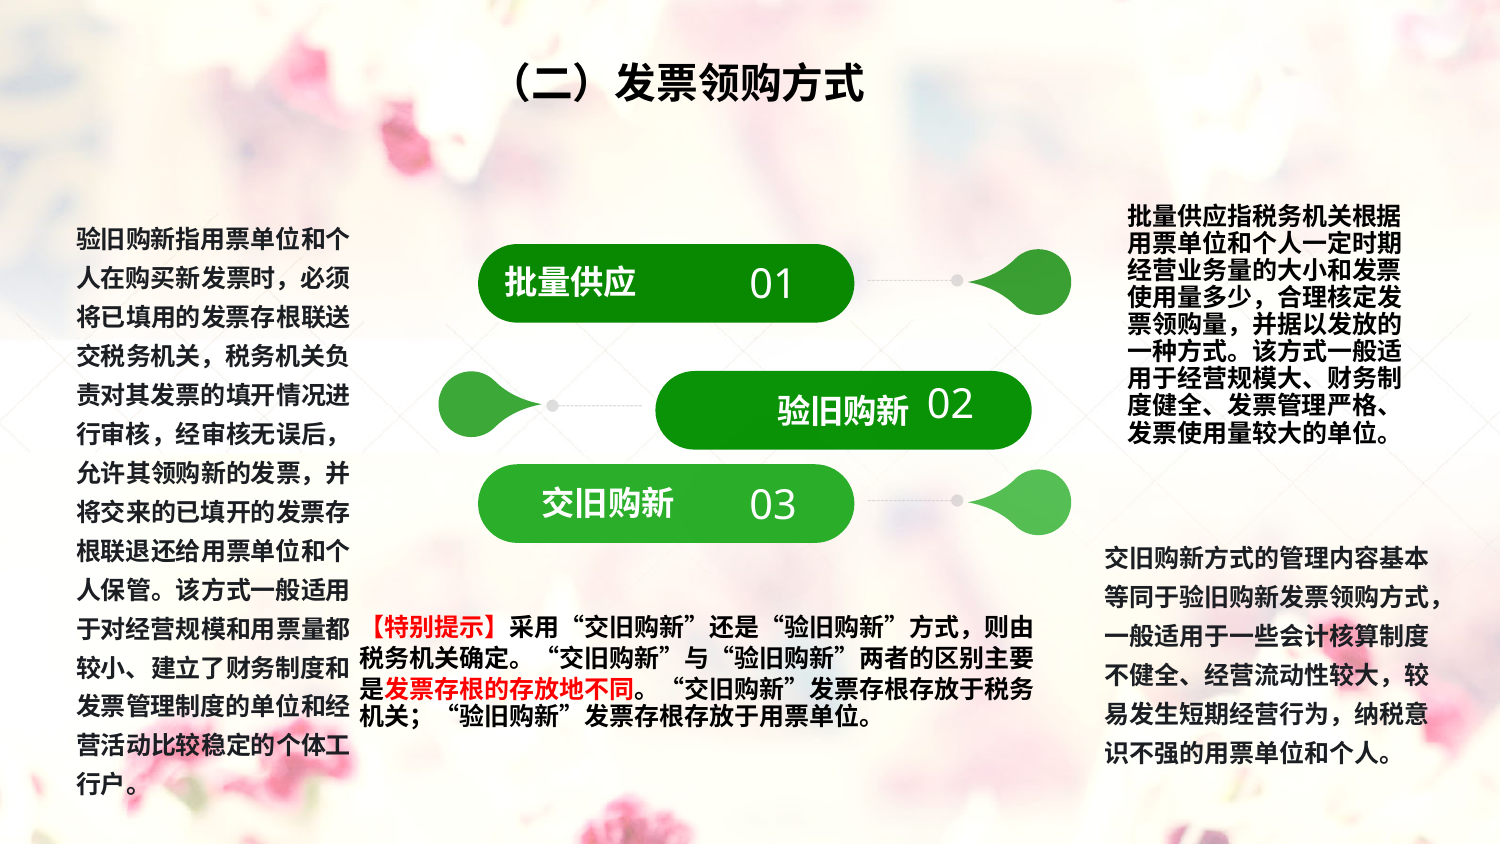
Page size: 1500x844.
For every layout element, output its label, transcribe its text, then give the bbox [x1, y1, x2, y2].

text_box 03 [721, 471, 825, 536]
text_box 验旧购新 [655, 413, 667, 431]
text_box [438, 371, 542, 438]
text_box （二）发票领购方式 [474, 55, 963, 108]
text_box 交旧购新方式的管理内容基本等同于验旧购新发票领购方式，一般适用于一些会计核算制度不健全、经营流动性较大，较易发生短期经营行为，纳税意识不强的用票单位和个人。 [1093, 528, 1446, 774]
text_box 批量供应指税务机关根据用票单位和个人一定时期经营业务量的大小和发票使用量多少，合理核定发票领购量，并据以发放的一种方式。该方式一般适用于经营规模大、财务制度健全、发票管理严格、发票使用量较大的单位。 [1116, 197, 1434, 453]
picture [0, 0, 1500, 844]
list 【特别提示】采用“交旧购新”还是“验旧购新”方式，则由税务机关确定。“交旧购新”与“验旧购新”两者的区别主要是发票存根的存放地不同。“交旧购新”发票存根存放于税务机关；“验旧购新”发票存根存放于用票单位。 [348, 604, 1070, 770]
text_box 交旧购新 [526, 479, 722, 530]
text_box [478, 464, 670, 543]
text_box 01 [721, 249, 825, 315]
text_box 02 [899, 369, 1002, 435]
text_box [980, 249, 1072, 315]
text_box 验旧购新指用票单位和个人在购买新发票时，必须将已填用的发票存根联送交税务机关，税务机关负责对其发票的填开情况进行审核，经审核无误后，允许其领购新的发票，并将交来的已填开的发票存根联退还给用票单位和个人保管。该方式一般适用于对经营规模和用票量都较小、建立了财务制度和发票管理制度的单位和经营活动比较稳定的个体工行户。 [64, 209, 383, 805]
text_box 批量供应 [478, 244, 673, 323]
text_box [998, 469, 1072, 536]
